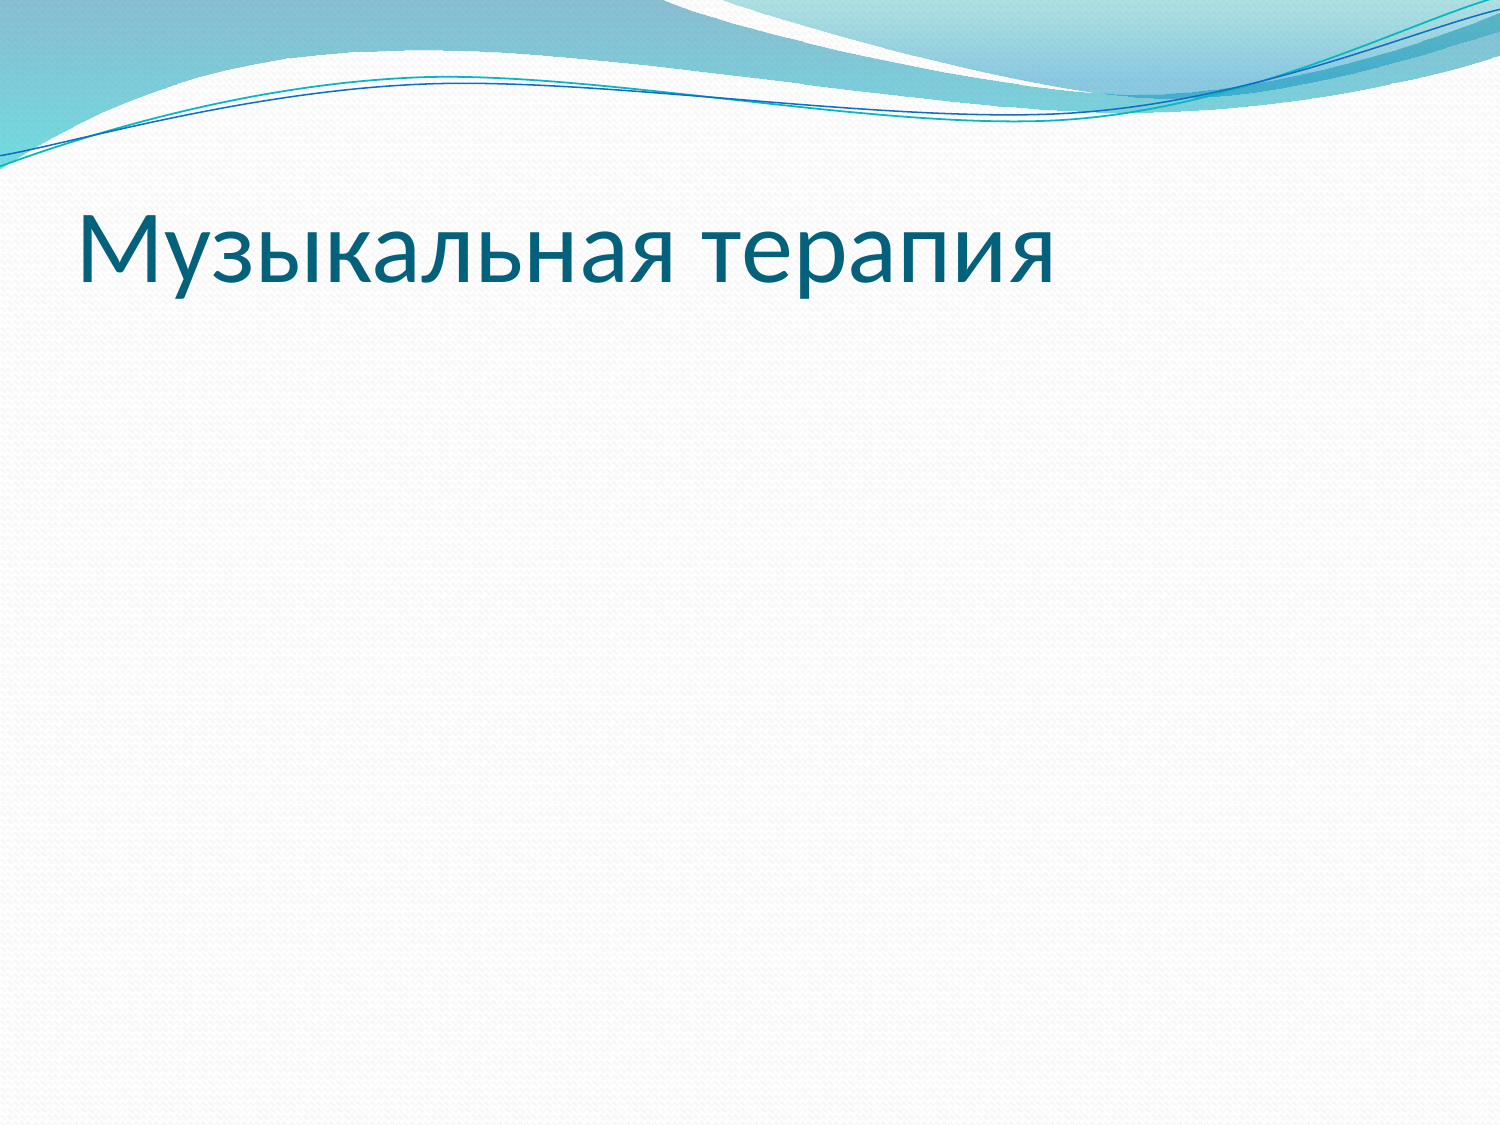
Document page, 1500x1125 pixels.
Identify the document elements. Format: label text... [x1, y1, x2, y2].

title Музыкальная терапия [75, 115, 1425, 303]
